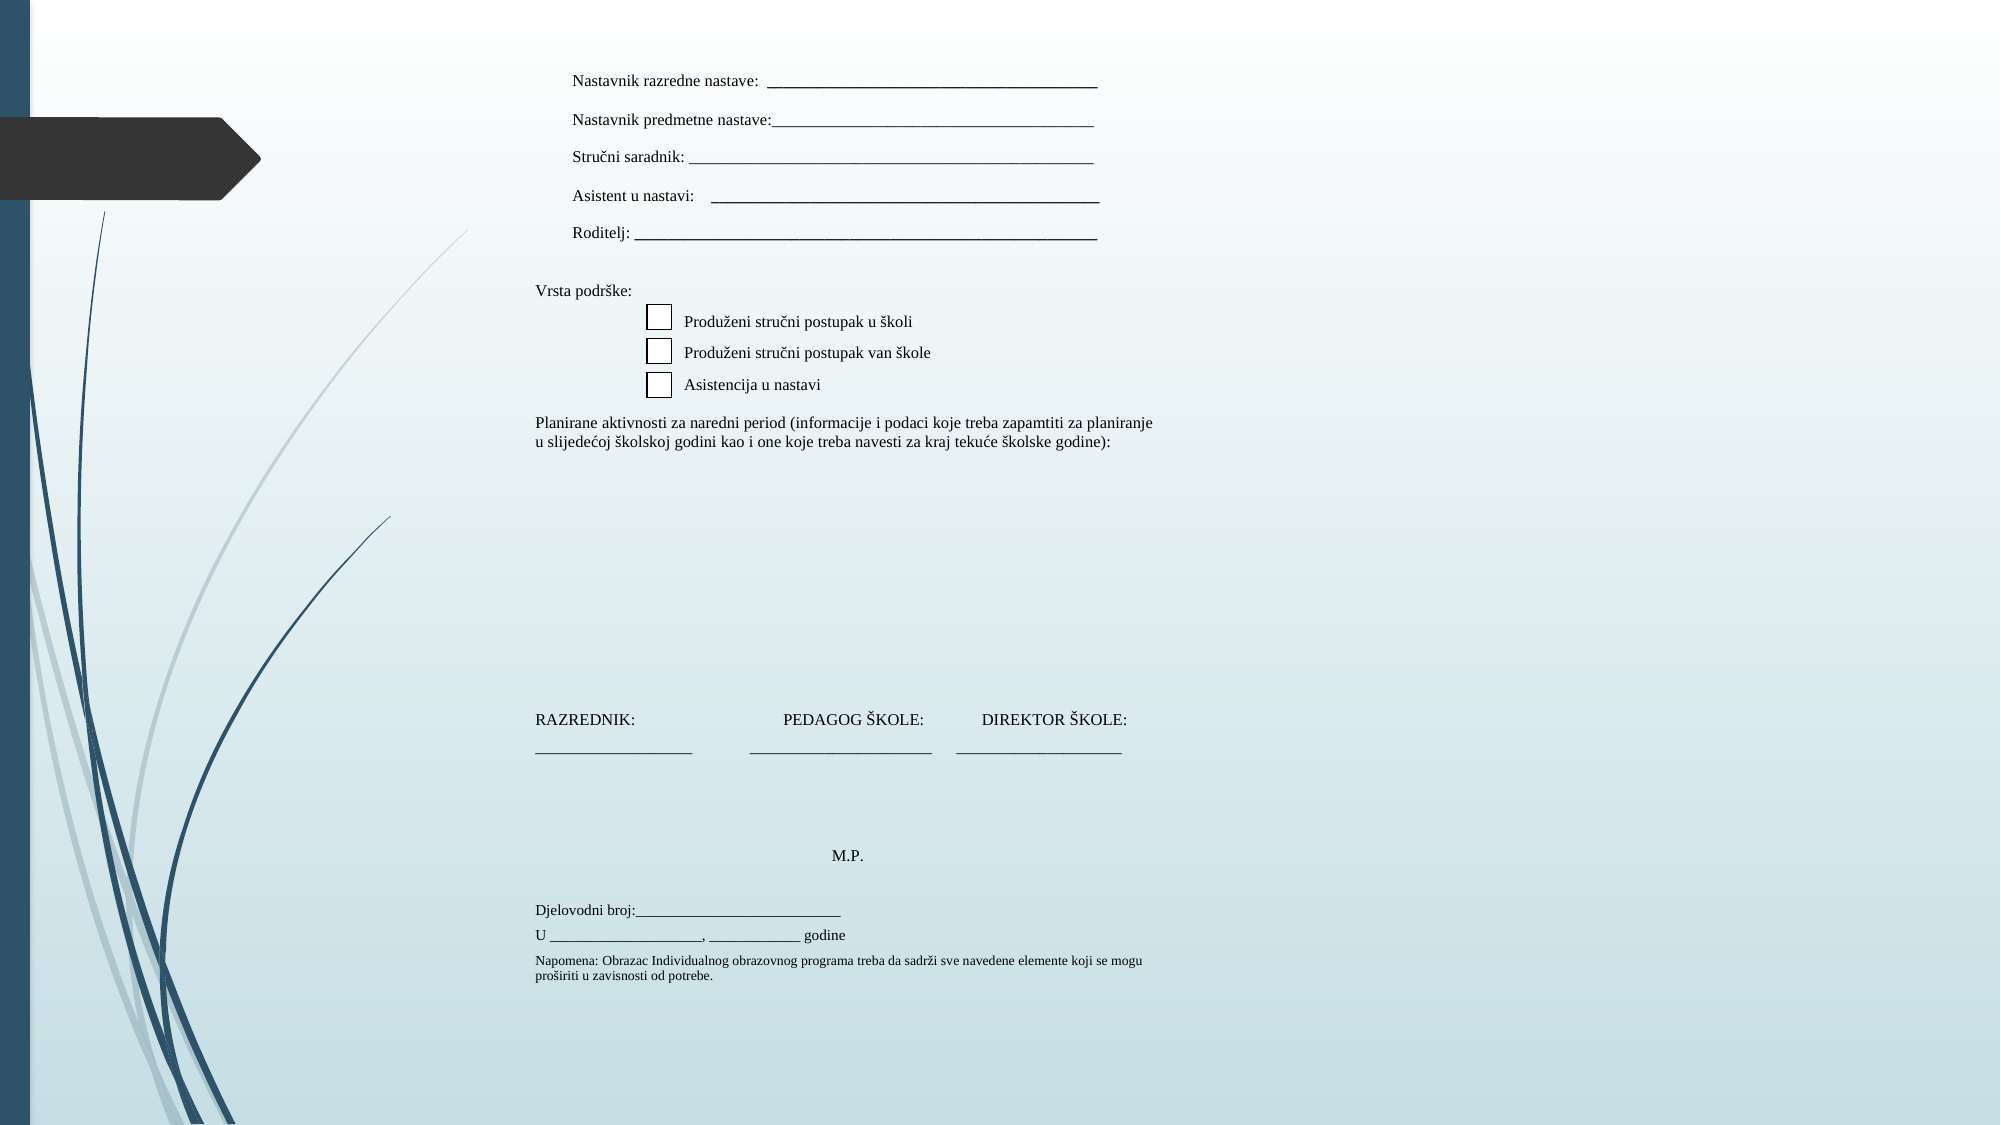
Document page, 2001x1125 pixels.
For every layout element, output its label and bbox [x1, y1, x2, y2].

list [535, 71, 1161, 1021]
